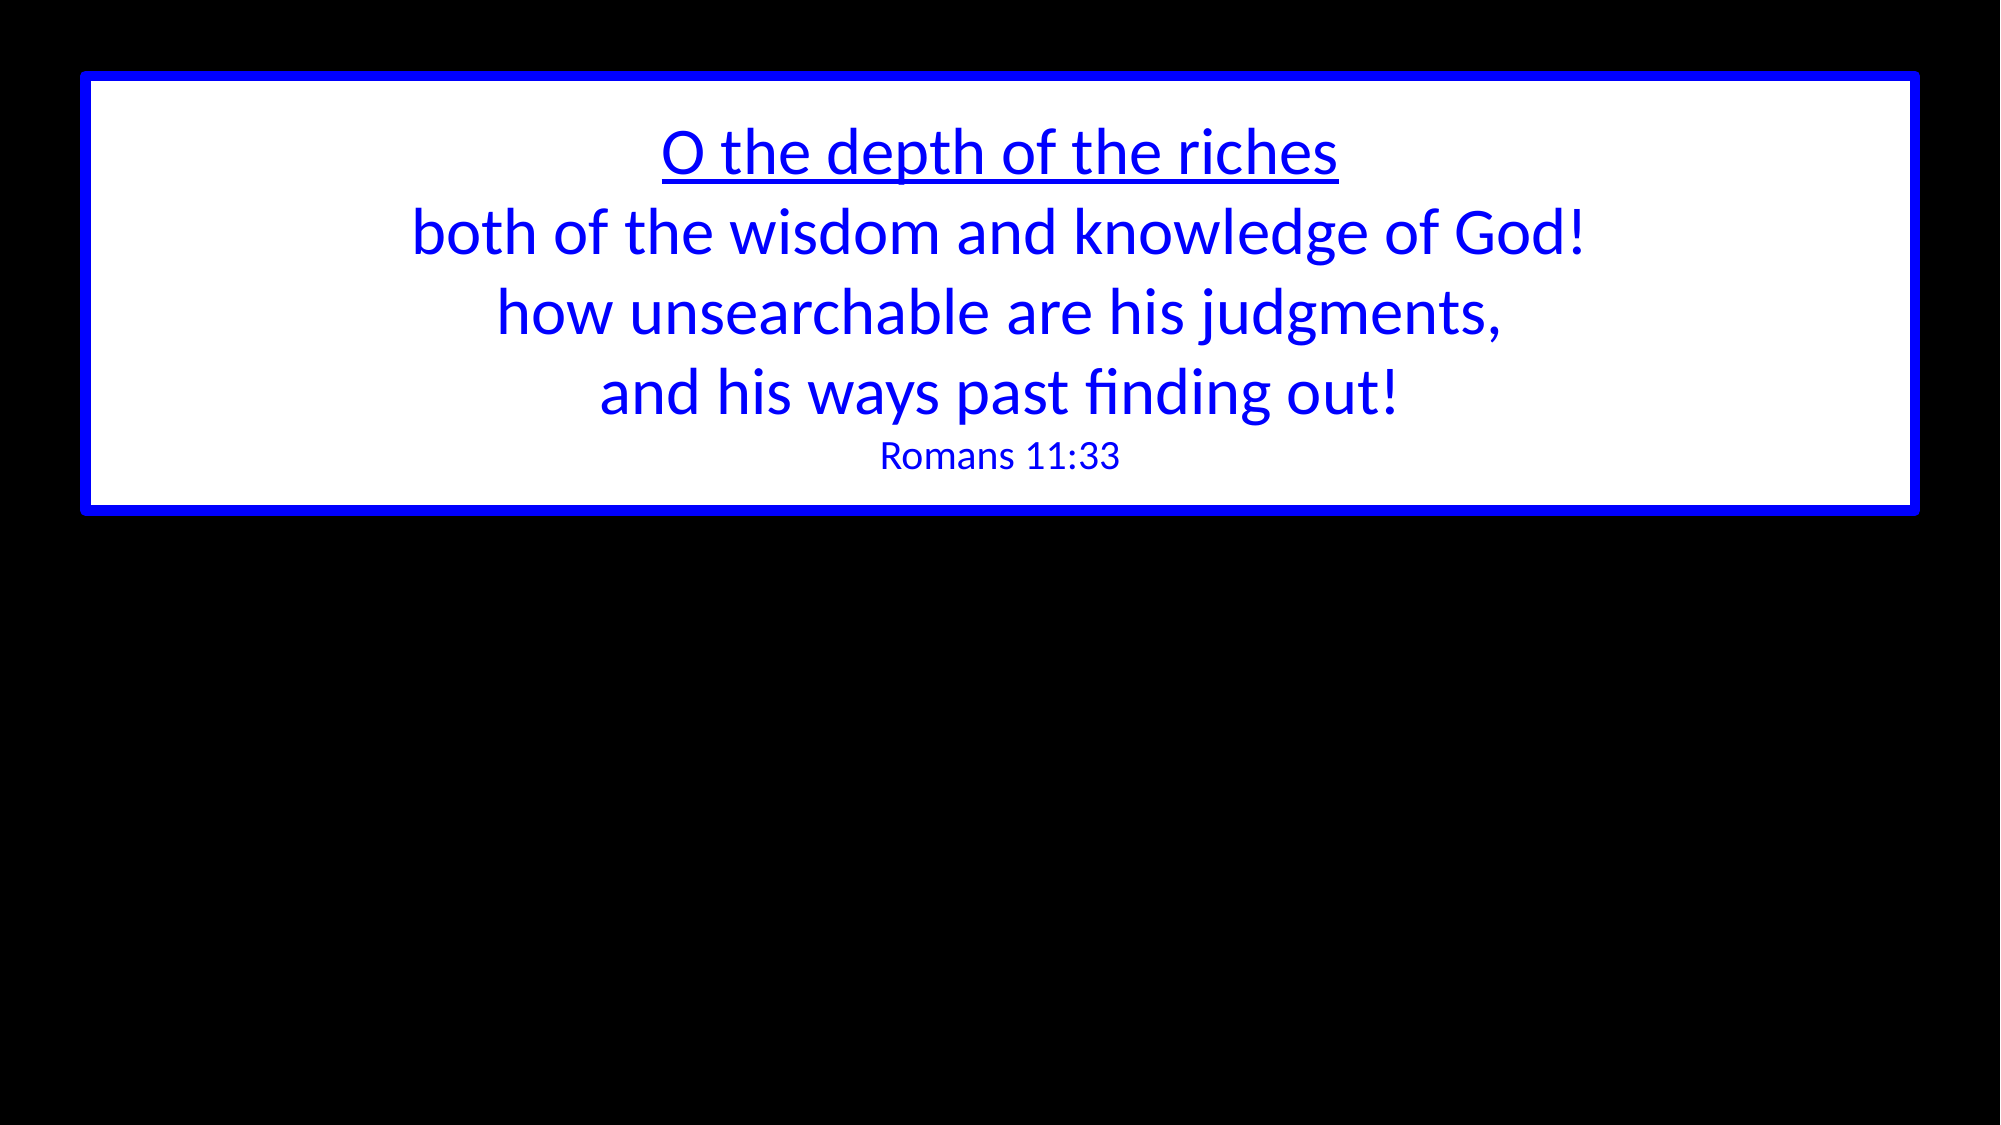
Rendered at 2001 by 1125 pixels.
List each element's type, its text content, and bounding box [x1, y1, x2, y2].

text_box O the depth of the riches both of the wisdom and knowledge of God! how unsearchable are his judgments, and his ways past finding out! Romans 11:33 [85, 75, 1915, 511]
